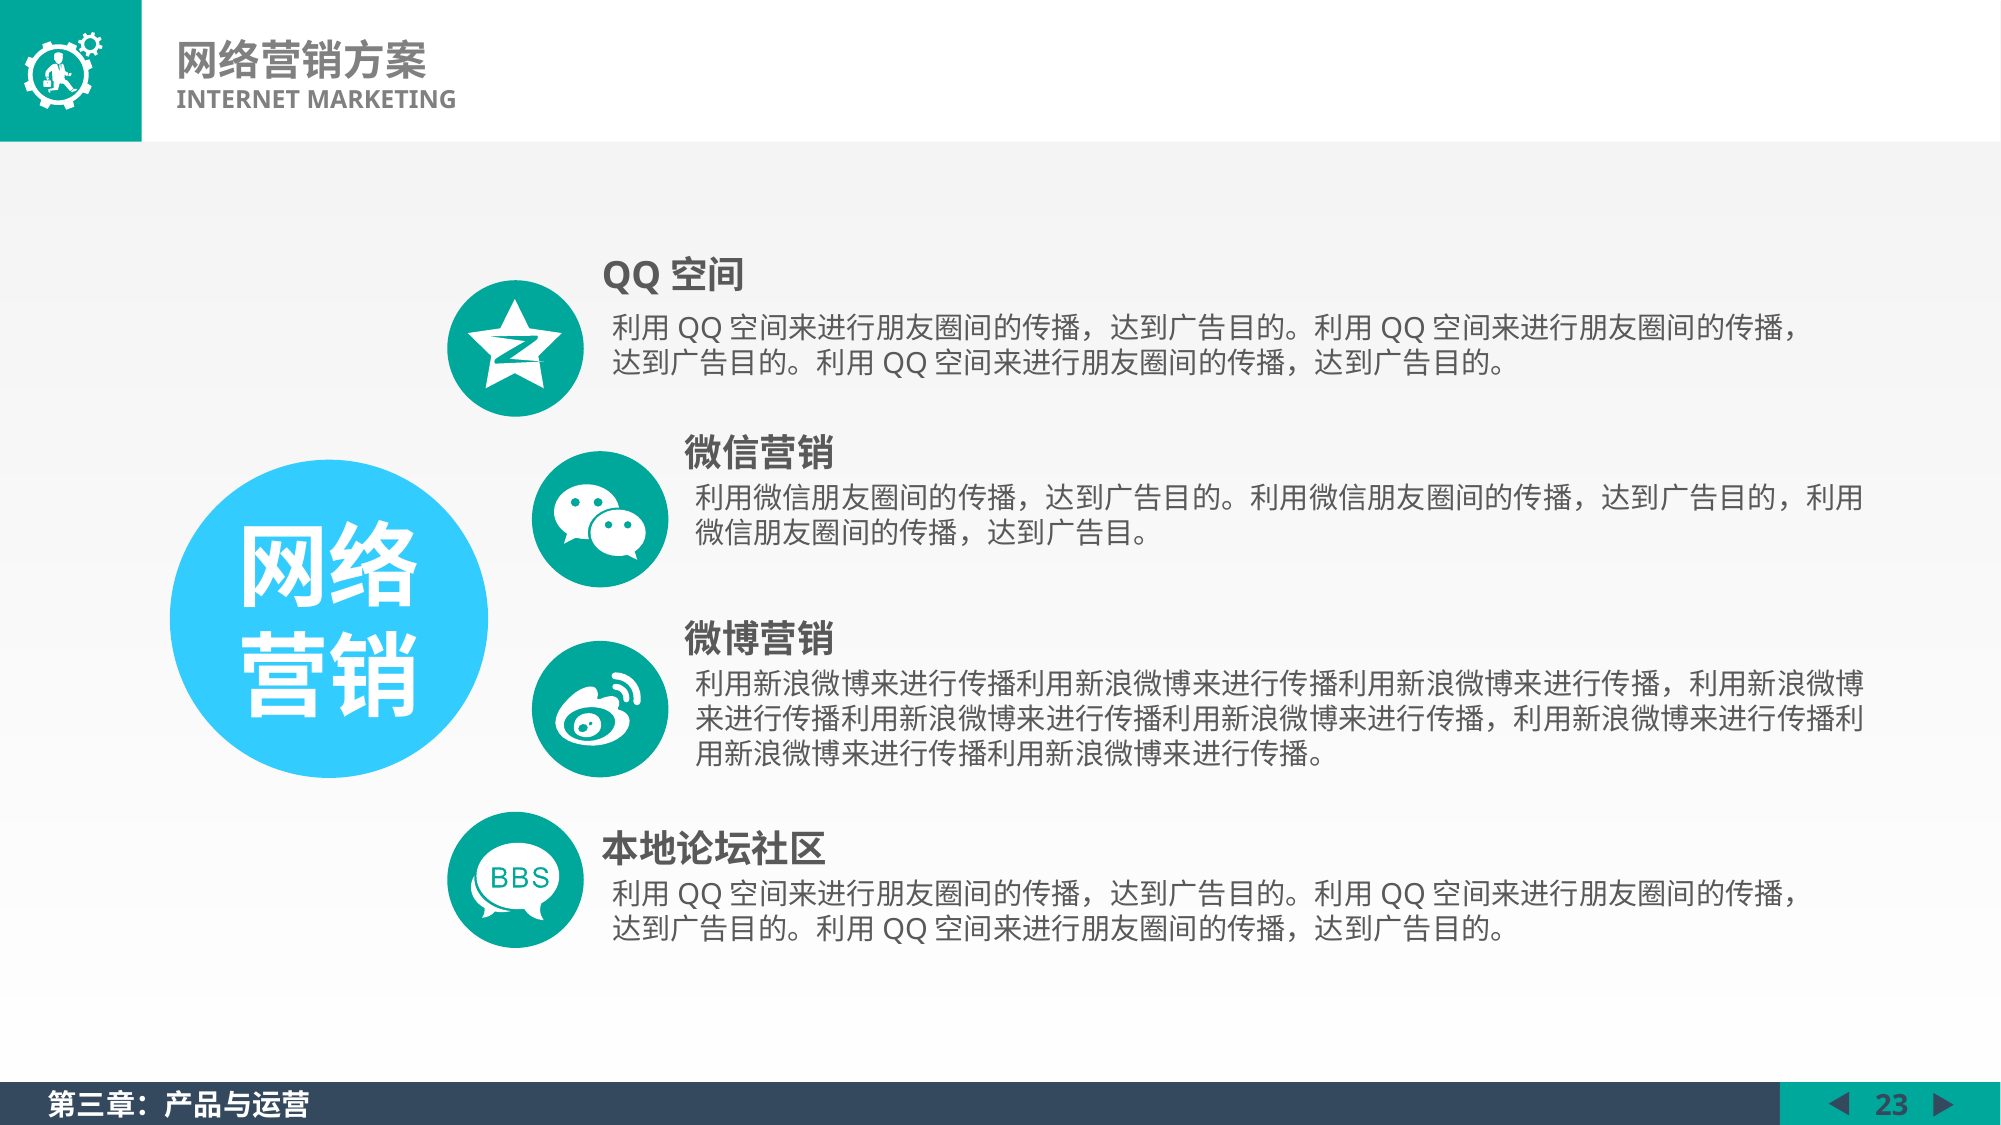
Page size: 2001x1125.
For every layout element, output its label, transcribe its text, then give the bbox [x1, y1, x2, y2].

text_box 微博营销 [669, 607, 998, 668]
text_box 利用QQ空间来进行朋友圈间的传播，达到广告目的。利用QQ空间来进行朋友圈间的传播，达到广告目的。利用QQ空间来进行朋友圈间的传播，达到广告目的。 [597, 302, 1804, 387]
text_box QQ空间 [587, 243, 915, 303]
text_box 本地论坛社区 [590, 817, 915, 878]
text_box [447, 279, 584, 417]
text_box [531, 450, 669, 588]
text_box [447, 811, 584, 949]
text_box 网络营销方案 INTERNET MARKETING [161, 59, 859, 138]
text_box 微信营销 [669, 421, 998, 482]
text_box 第三章：产品与运营 [8, 1078, 351, 1125]
text_box [24, 32, 103, 110]
text_box [144, 0, 2001, 144]
text_box 利用QQ空间来进行朋友圈间的传播，达到广告目的。利用QQ空间来进行朋友圈间的传播，达到广告目的。利用QQ空间来进行朋友圈间的传播，达到广告目的。 [597, 868, 1804, 953]
text_box [351, 1080, 1778, 1125]
text_box 利用新浪微博来进行传播利用新浪微博来进行传播利用新浪微博来进行传播，利用新浪微博来进行传播利用新浪微博来进行传播利用新浪微博来进行传播，利用新浪微博来进行传播利用新浪微博来进行传播利用新浪微博来进行传播。 [680, 658, 1887, 778]
text_box 23 [1779, 1078, 2001, 1125]
text_box 利用微信朋友圈间的传播，达到广告目的。利用微信朋友圈间的传播，达到广告目的，利用微信朋友圈间的传播，达到广告目。 [680, 472, 1887, 558]
text_box [0, 0, 144, 144]
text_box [531, 640, 669, 778]
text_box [169, 459, 489, 779]
text_box [0, 1080, 8, 1125]
